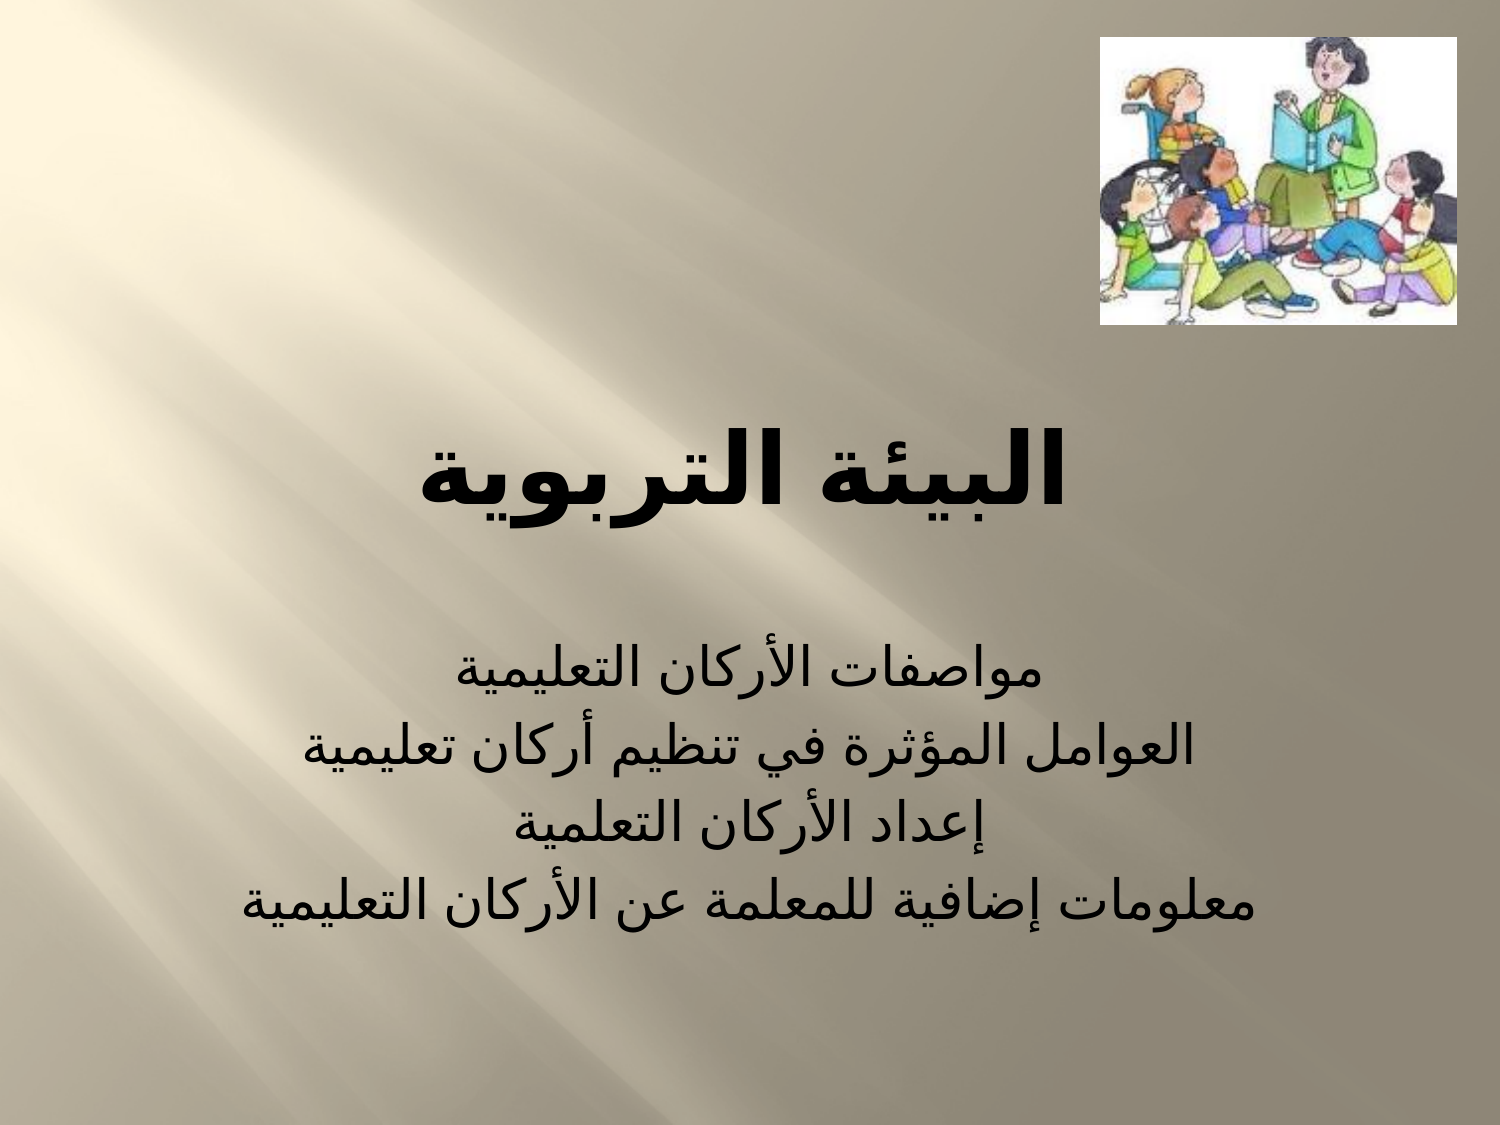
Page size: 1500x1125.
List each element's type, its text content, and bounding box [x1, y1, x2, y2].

subtitle مواصفات الأركان التعليمية العوامل المؤثرة في تنظيم أركان تعليمية إعداد الأركان التعلمية معلومات إضافية للمعلمة عن الأركان التعليمية [224, 546, 1276, 951]
title البيئة التربوية [69, 224, 1420, 525]
picture [1099, 37, 1457, 326]
